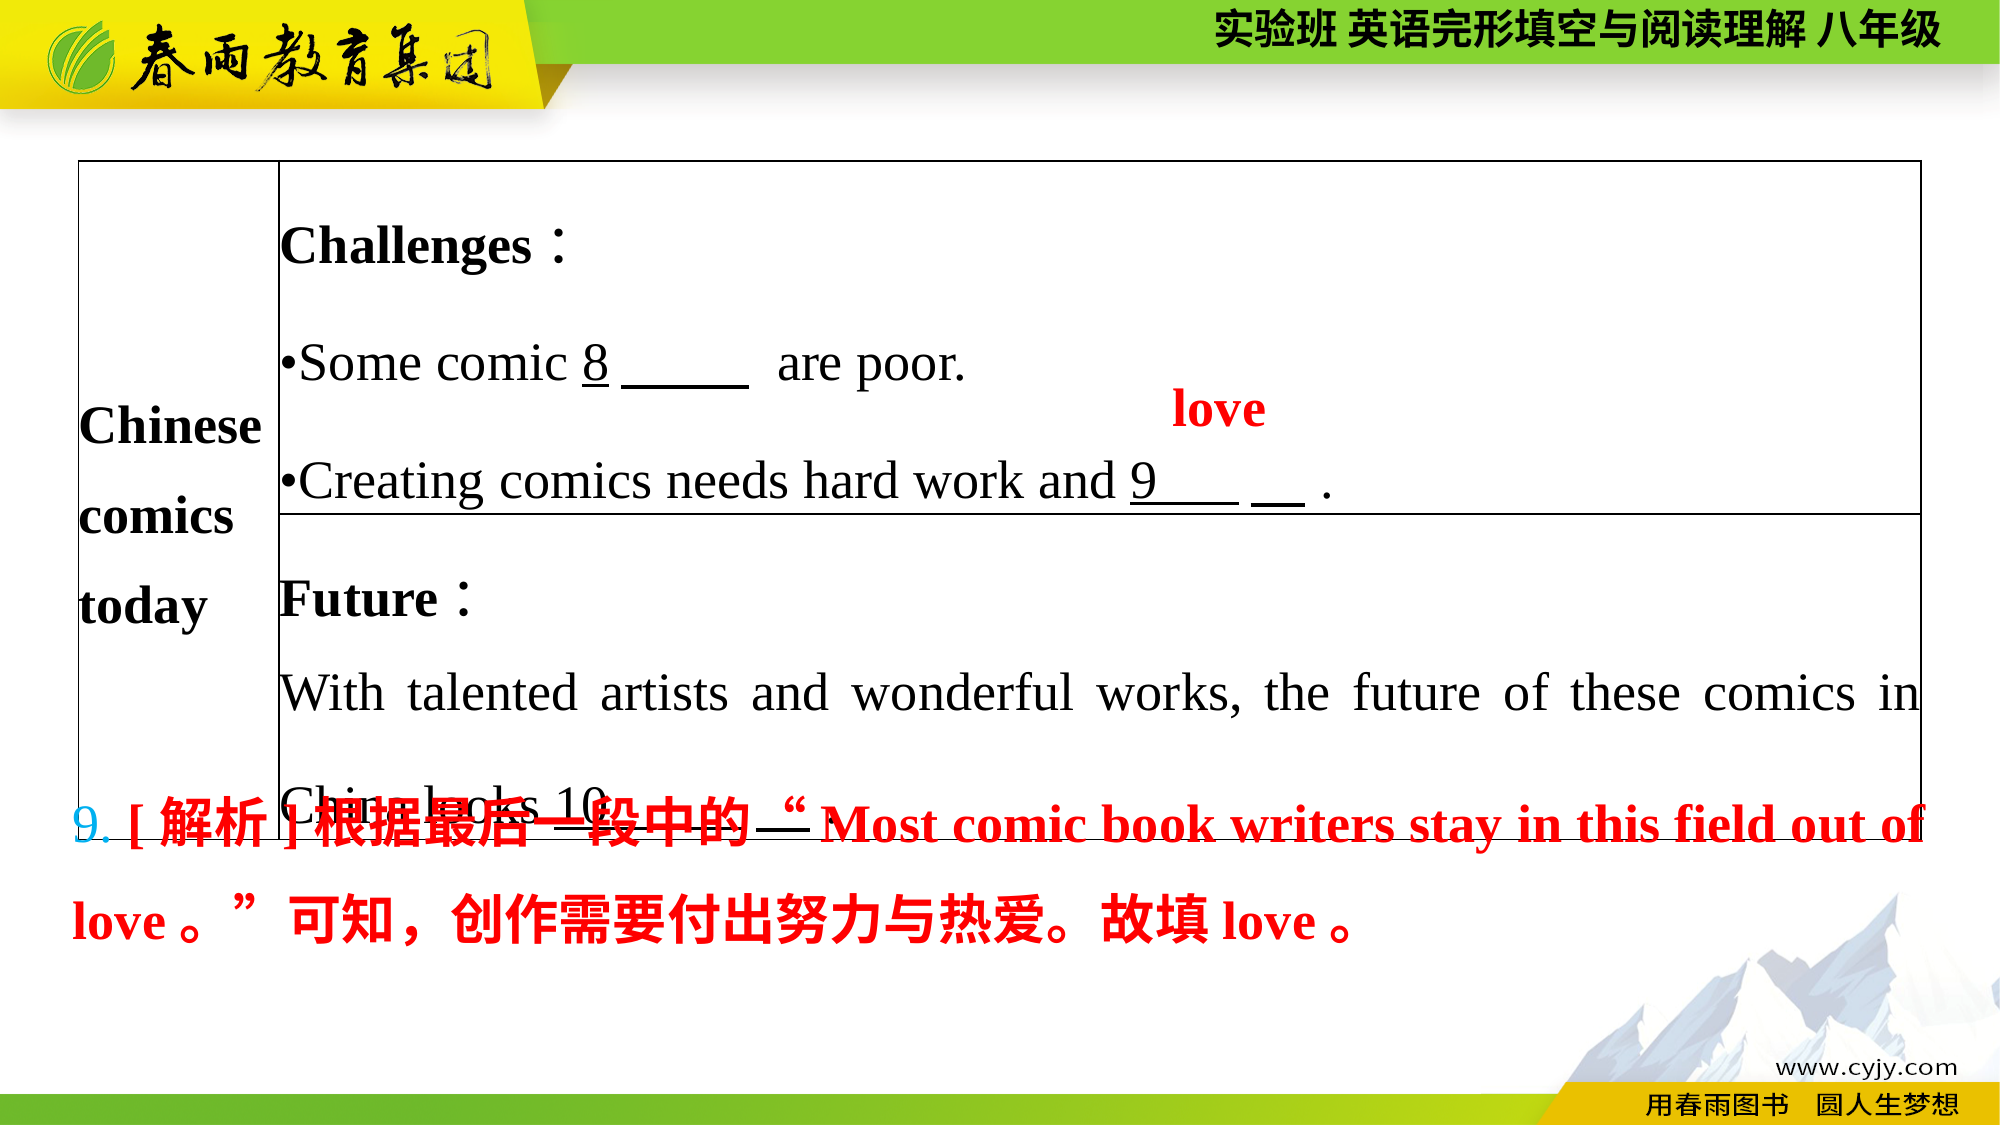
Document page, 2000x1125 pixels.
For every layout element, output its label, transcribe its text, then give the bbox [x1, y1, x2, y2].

text_box 9. [解析]根据最后一段中的“Most comic book writers stay in this field out of love。”可知，创作需要付出努力与热爱。故填love。 [57, 748, 1942, 959]
table_header Chinese comics today [79, 162, 278, 748]
picture [0, 0, 2000, 1125]
table_header Challenges： •Some comic 8 are poor. •Creating comics needs hard work and 9 . [280, 162, 1920, 513]
table_cell Future： With talented artists and wonderful works, the future of these comics in China looks 10 . [280, 515, 1920, 748]
text_box love [1158, 364, 1282, 445]
